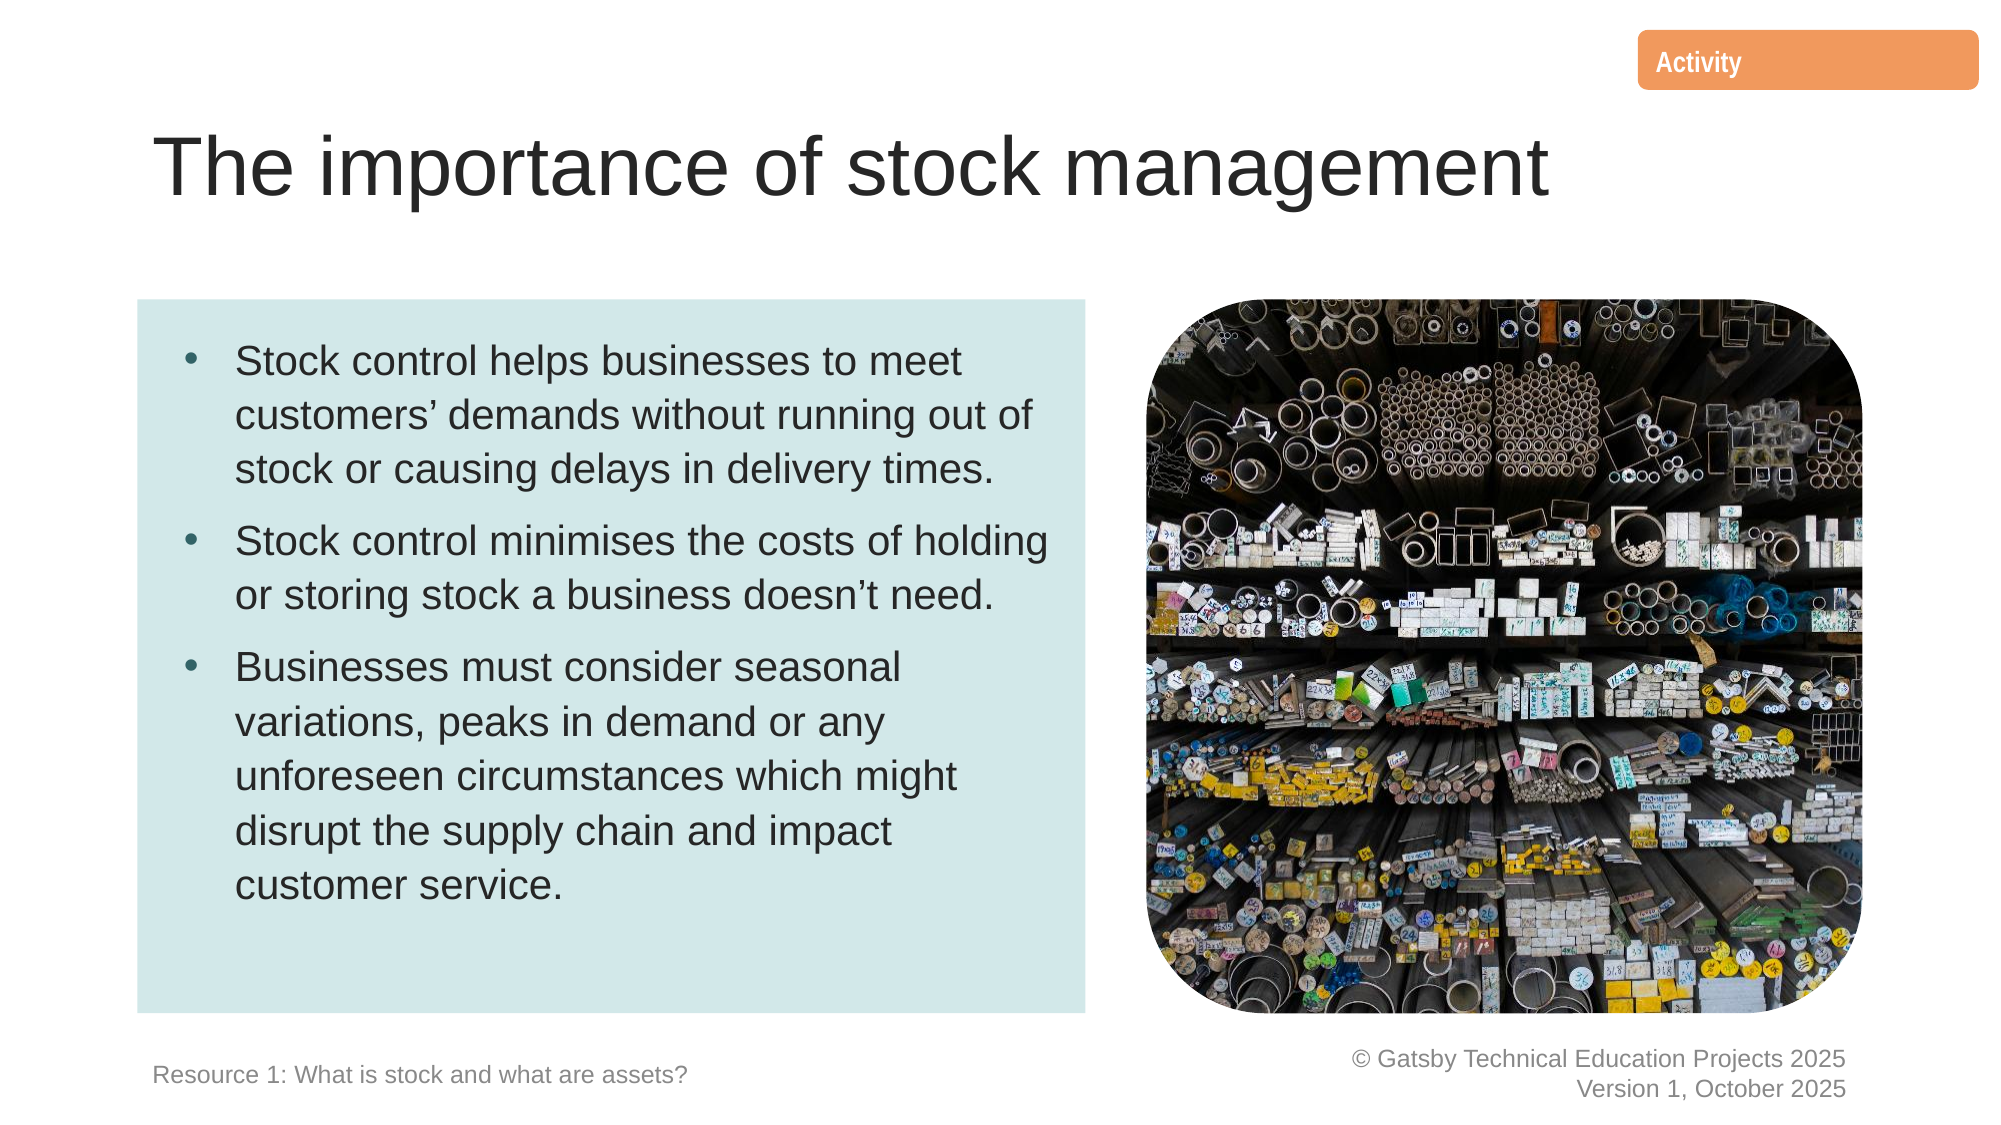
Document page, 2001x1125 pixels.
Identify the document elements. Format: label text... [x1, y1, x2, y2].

title The importance of stock management [137, 59, 1863, 278]
list Resource 1: What is stock and what are assets? [137, 1042, 829, 1103]
list Stock control helps businesses to meet customers’ demands without running out of stock or causing delays in delivery times. Stock control minimises the costs of holding or storing stock a business doesn’t need. Businesses must consider seasonal variations, peaks in demand or any unforeseen circumstances which might disrupt the supply chain and impact customer service. [137, 299, 1086, 1014]
picture [1146, 299, 1863, 1014]
text_box Activity [1637, 29, 1979, 90]
